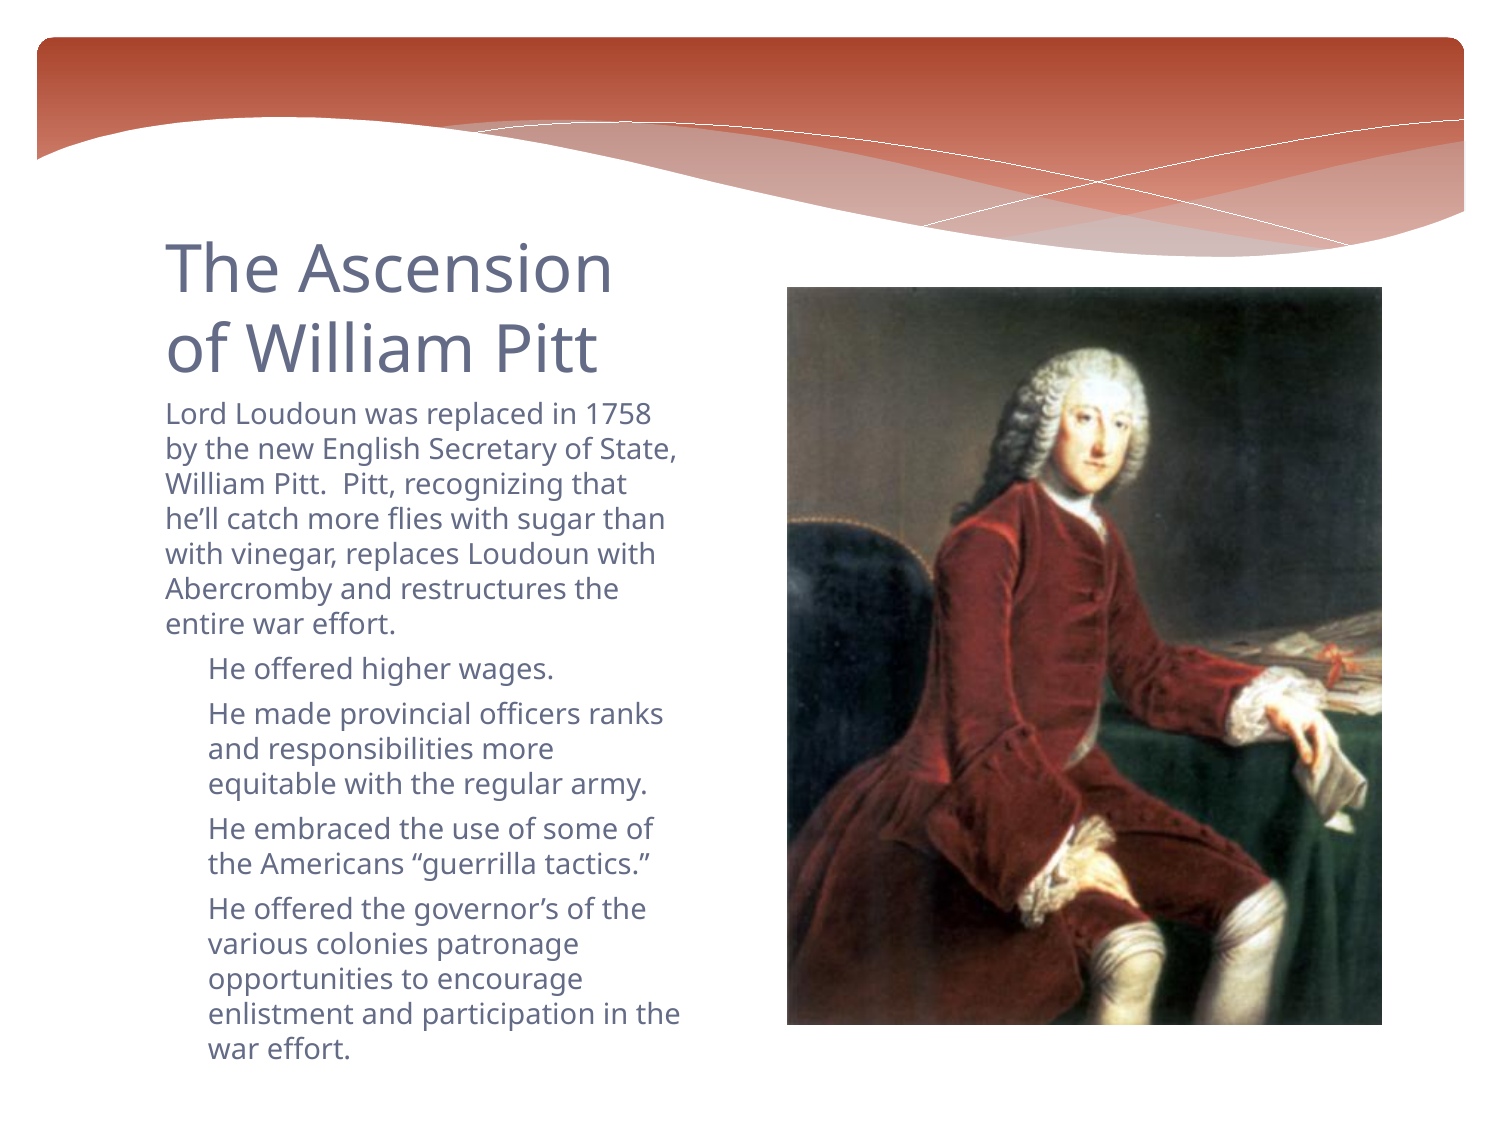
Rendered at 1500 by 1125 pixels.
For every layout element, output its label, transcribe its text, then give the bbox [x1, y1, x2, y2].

title The Ascension of William Pitt [150, 187, 700, 393]
list Lord Loudoun was replaced in 1758 by the new English Secretary of State, William Pitt. Pitt, recognizing that he’ll catch more flies with sugar than with vinegar, replaces Loudoun with Abercromby and restructures the entire war effort. He offered higher wages. He made provincial officers ranks and responsibilities more equitable with the regular army. He embraced the use of some of the Americans “guerrilla tactics.” He offered the governor’s of the various colonies patronage opportunities to encourage enlistment and participation in the war effort. [150, 393, 700, 1088]
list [787, 287, 1383, 1026]
